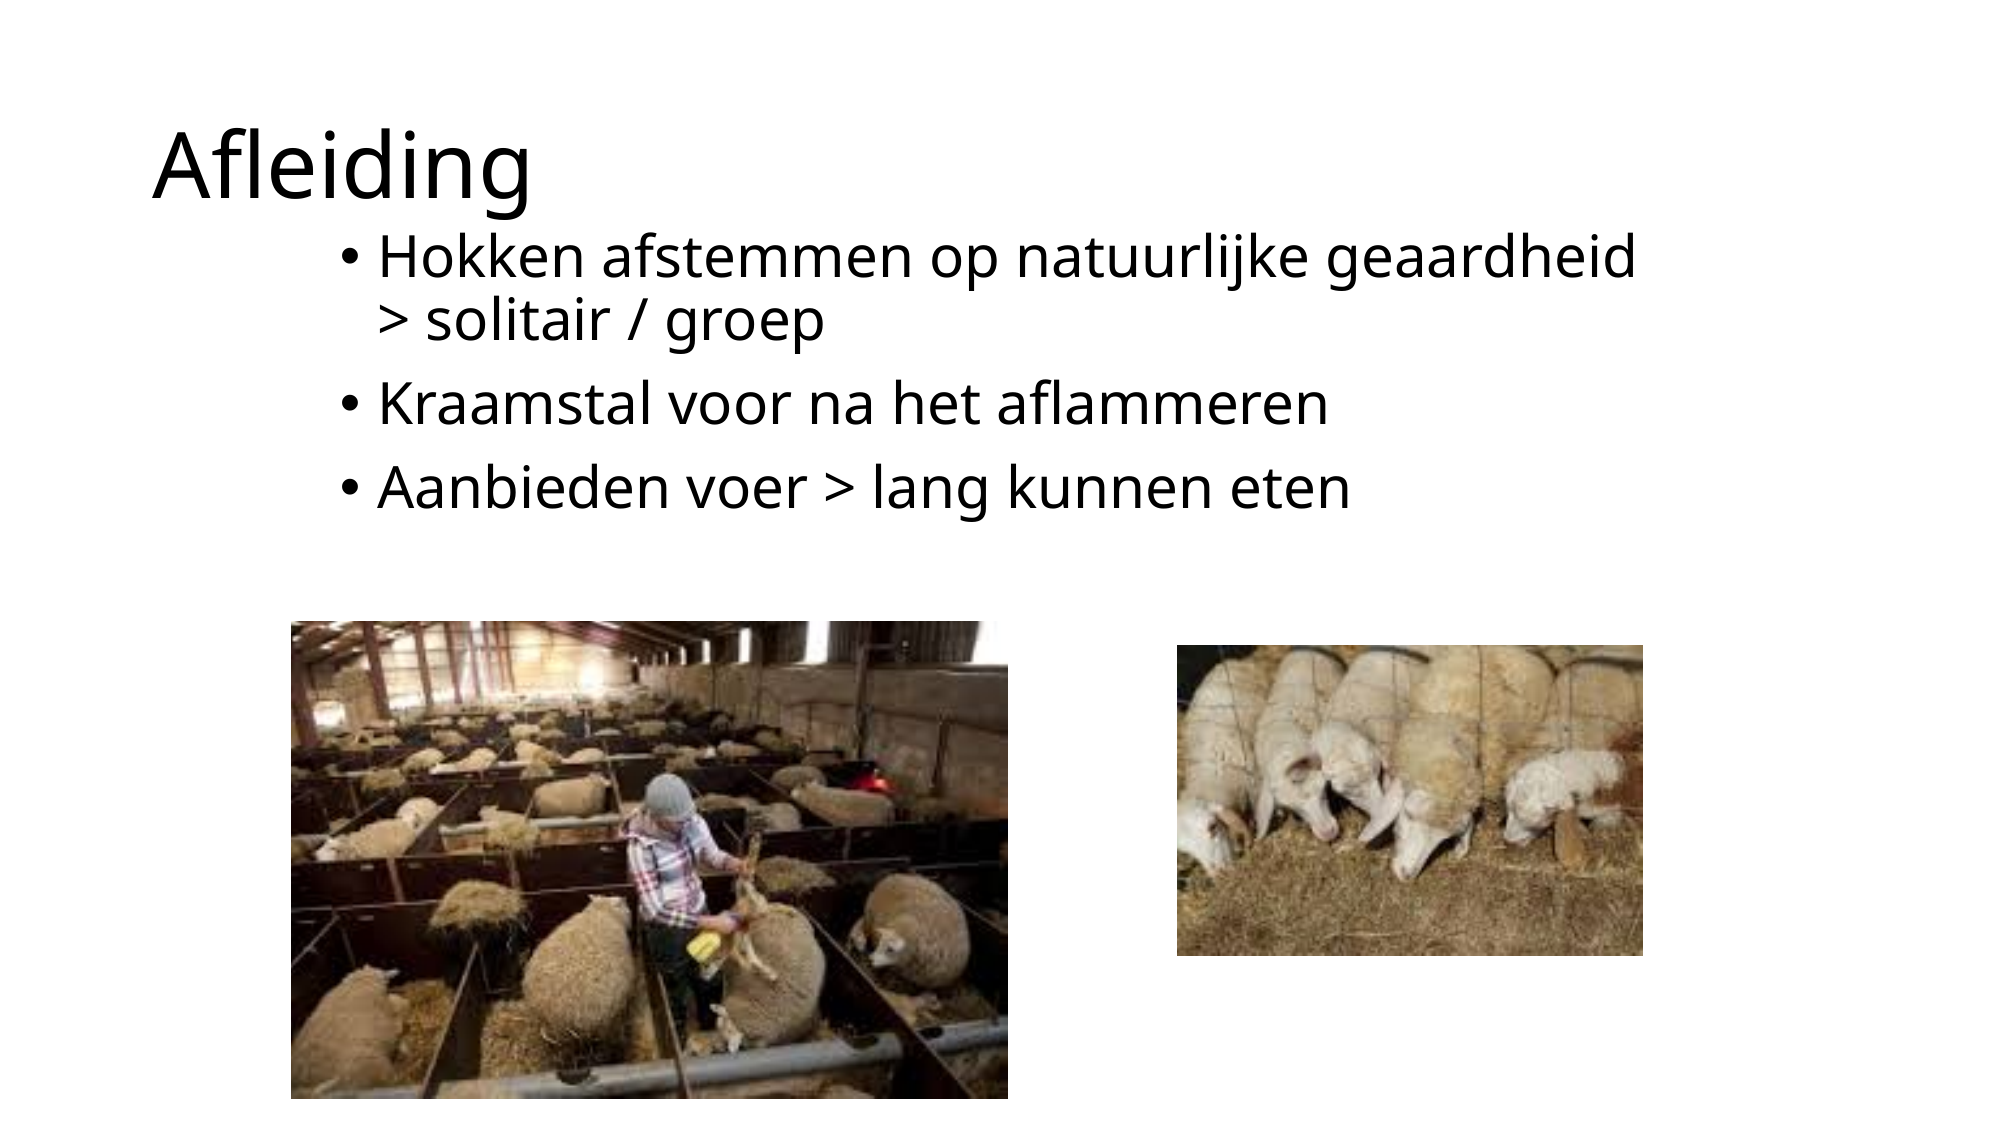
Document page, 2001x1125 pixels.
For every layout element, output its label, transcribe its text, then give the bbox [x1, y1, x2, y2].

title Afleiding [137, 59, 1863, 278]
list Hokken afstemmen op natuurlijke geaardheid > solitair / groep Kraamstal voor na het aflammeren Aanbieden voer > lang kunnen eten [324, 219, 1675, 1005]
picture [1177, 645, 1643, 956]
picture [291, 621, 1008, 1099]
